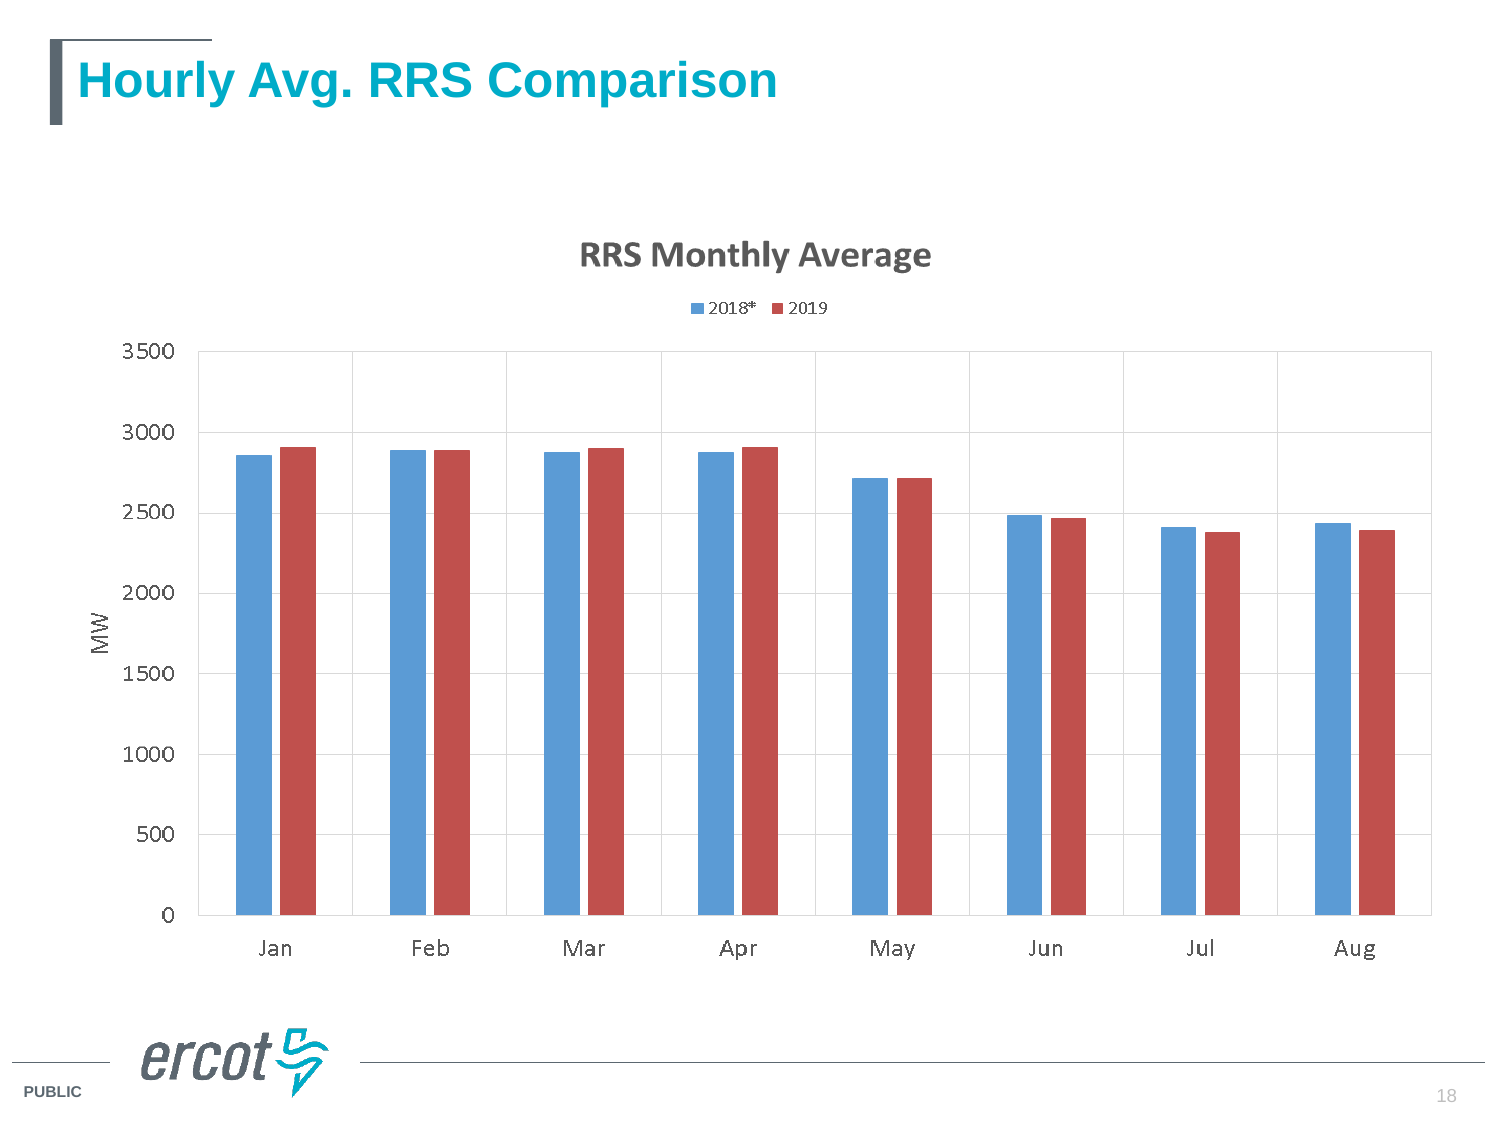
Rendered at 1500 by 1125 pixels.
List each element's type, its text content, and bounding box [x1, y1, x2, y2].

title Hourly Avg. RRS Comparison [62, 39, 1450, 125]
picture [56, 214, 1457, 975]
picture [137, 1024, 332, 1100]
